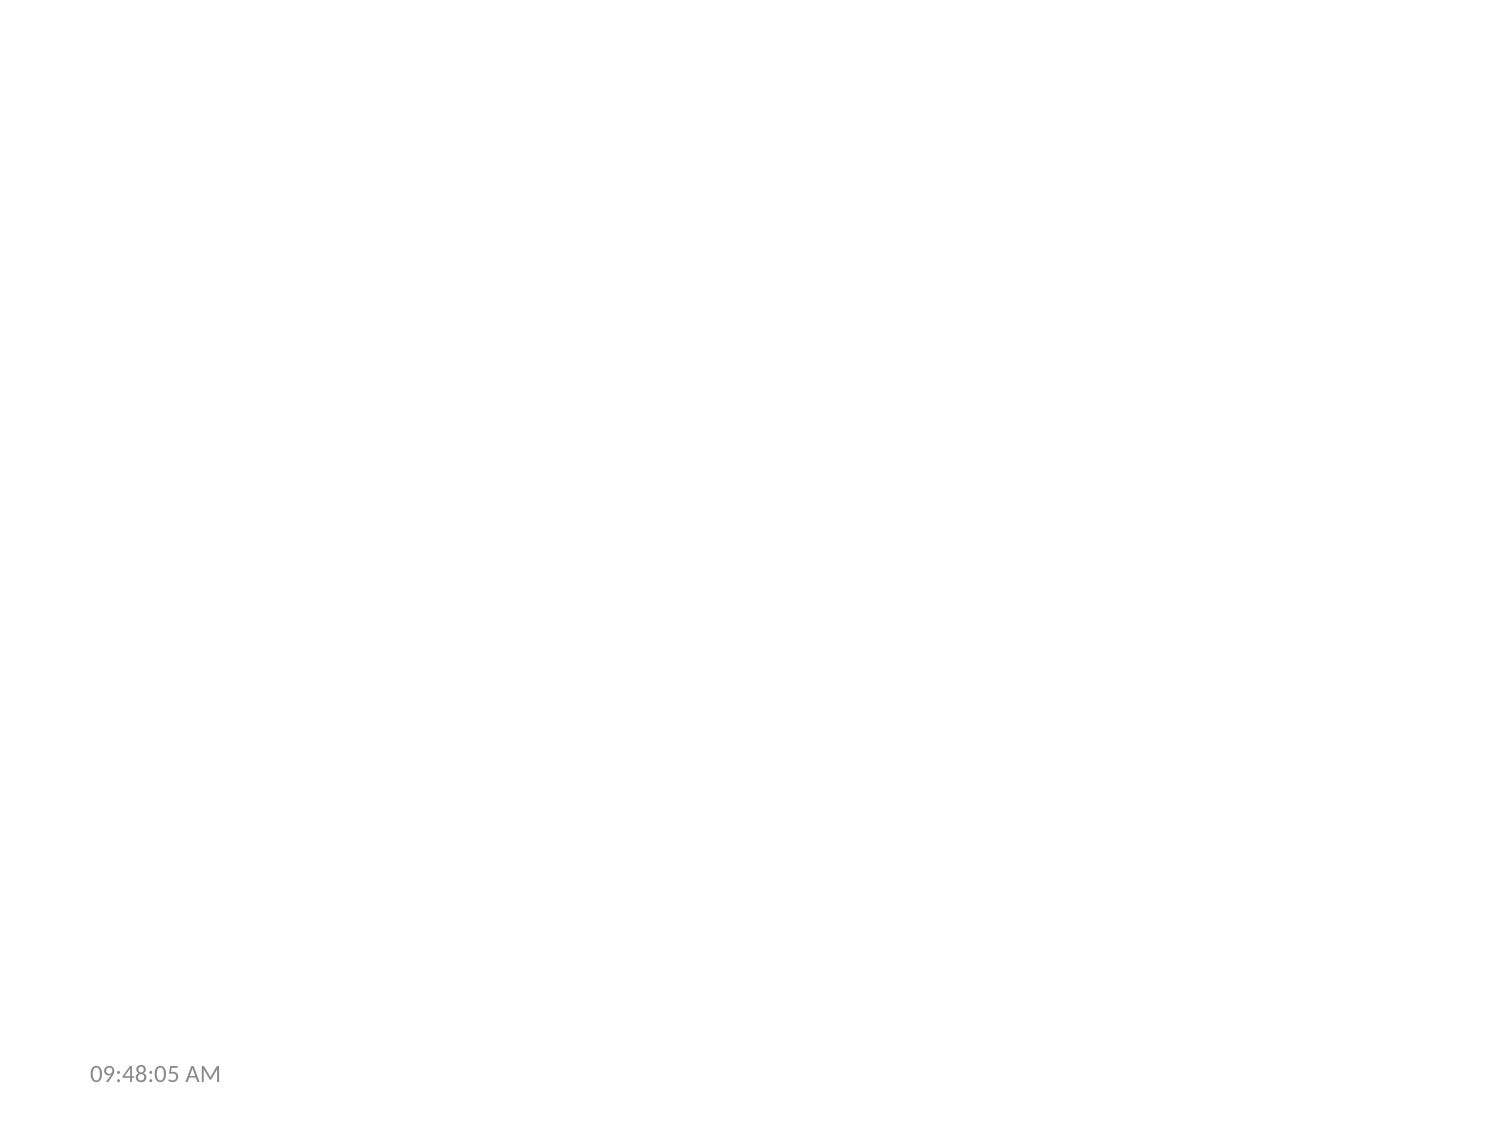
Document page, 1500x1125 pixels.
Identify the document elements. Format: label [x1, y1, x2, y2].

slide_number [75, 1042, 425, 1103]
